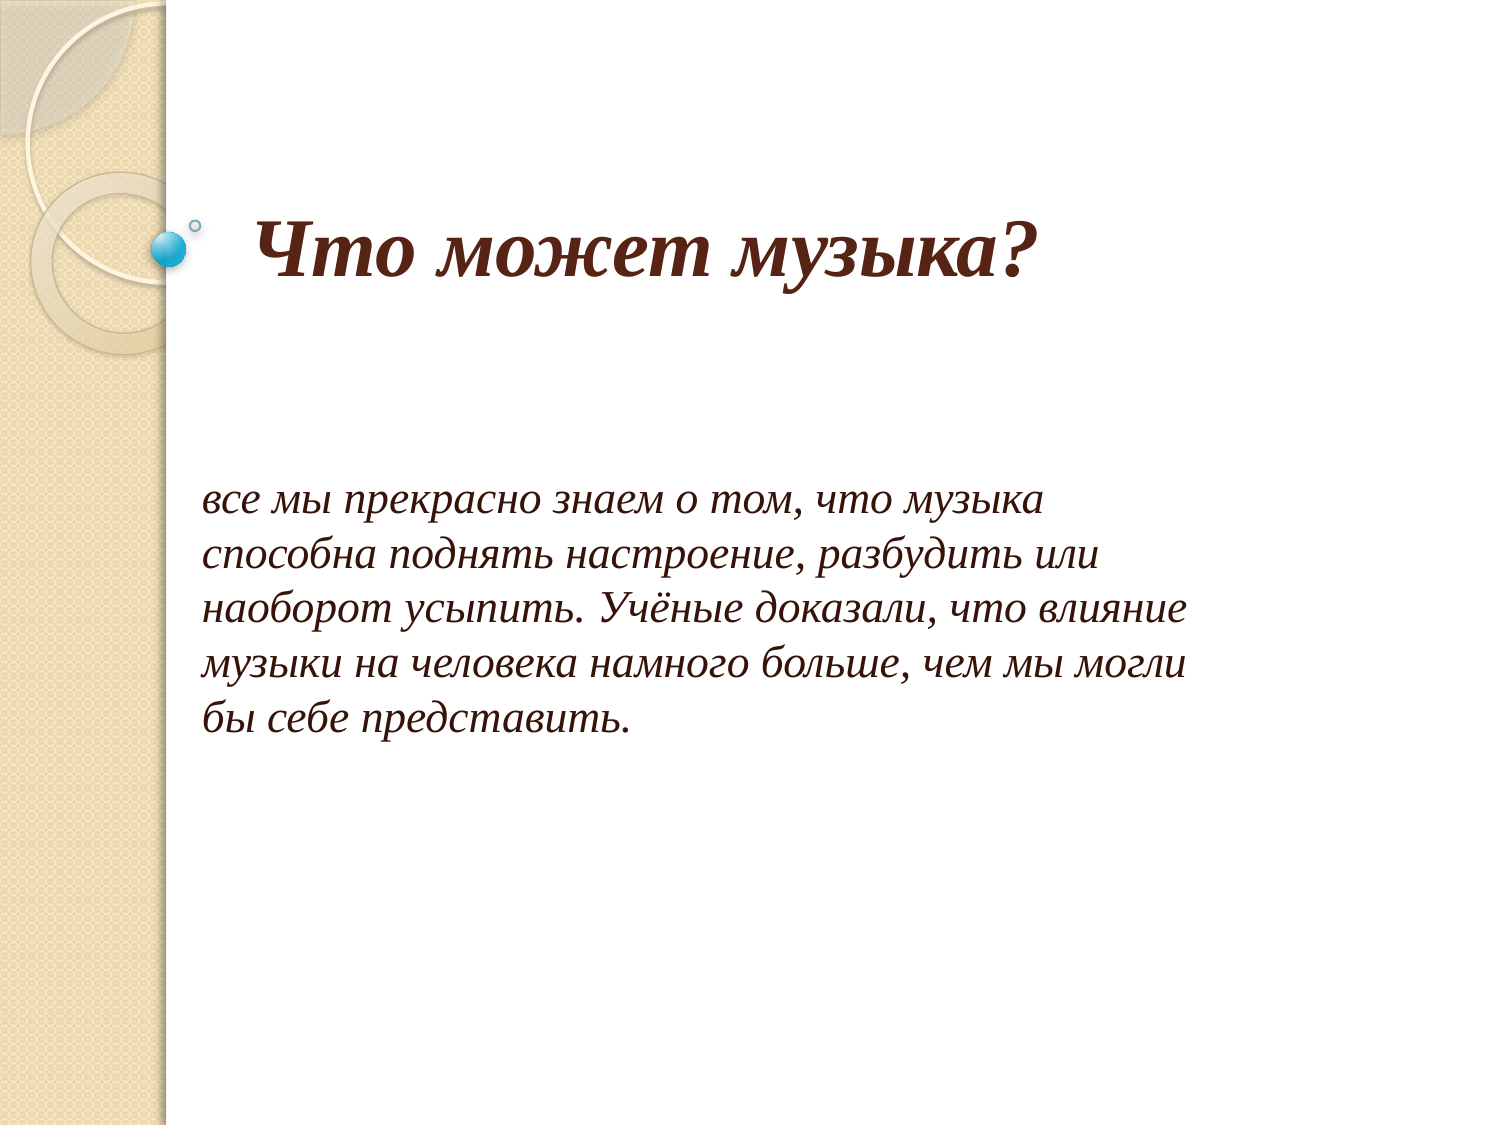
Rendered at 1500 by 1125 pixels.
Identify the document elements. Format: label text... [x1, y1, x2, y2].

title Что может музыка? [234, 59, 1450, 301]
subtitle все мы прекрасно знаем о том, что музыка способна поднять настроение, разбудить или наоборот усыпить. Учёные доказали, что влияние музыки на человека намного больше, чем мы могли бы себе представить. [183, 468, 1233, 756]
